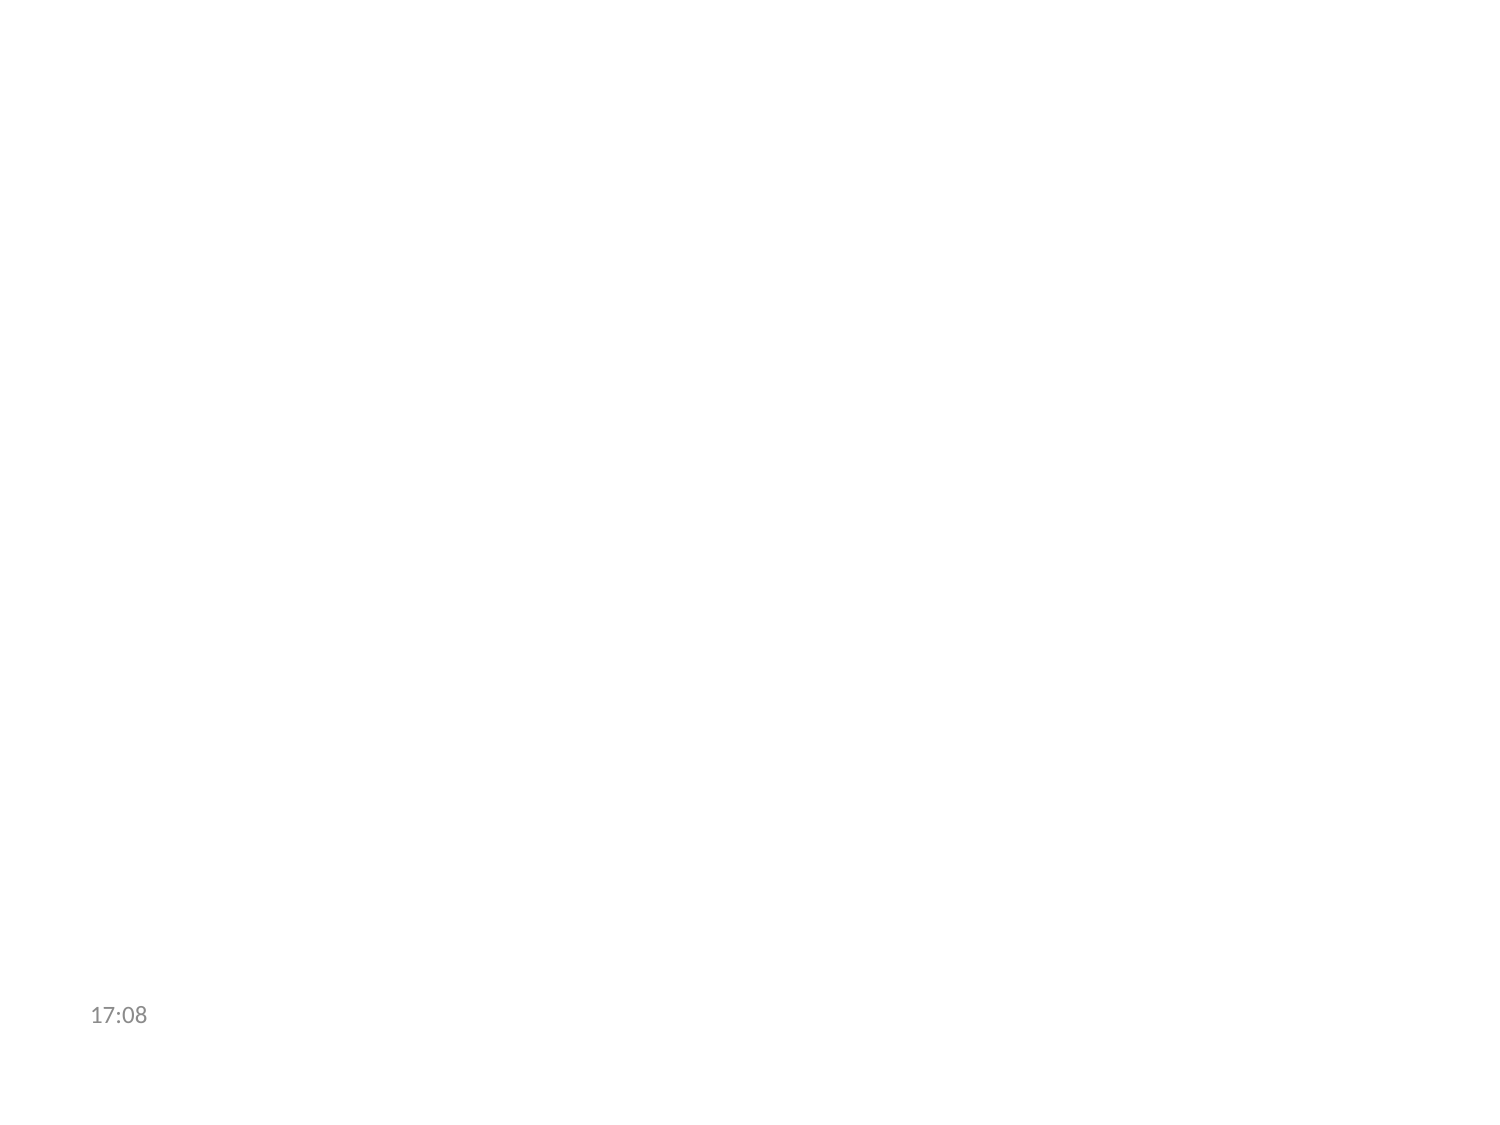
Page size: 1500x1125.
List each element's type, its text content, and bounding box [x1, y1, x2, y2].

text_box 15:35 [75, 983, 425, 1044]
